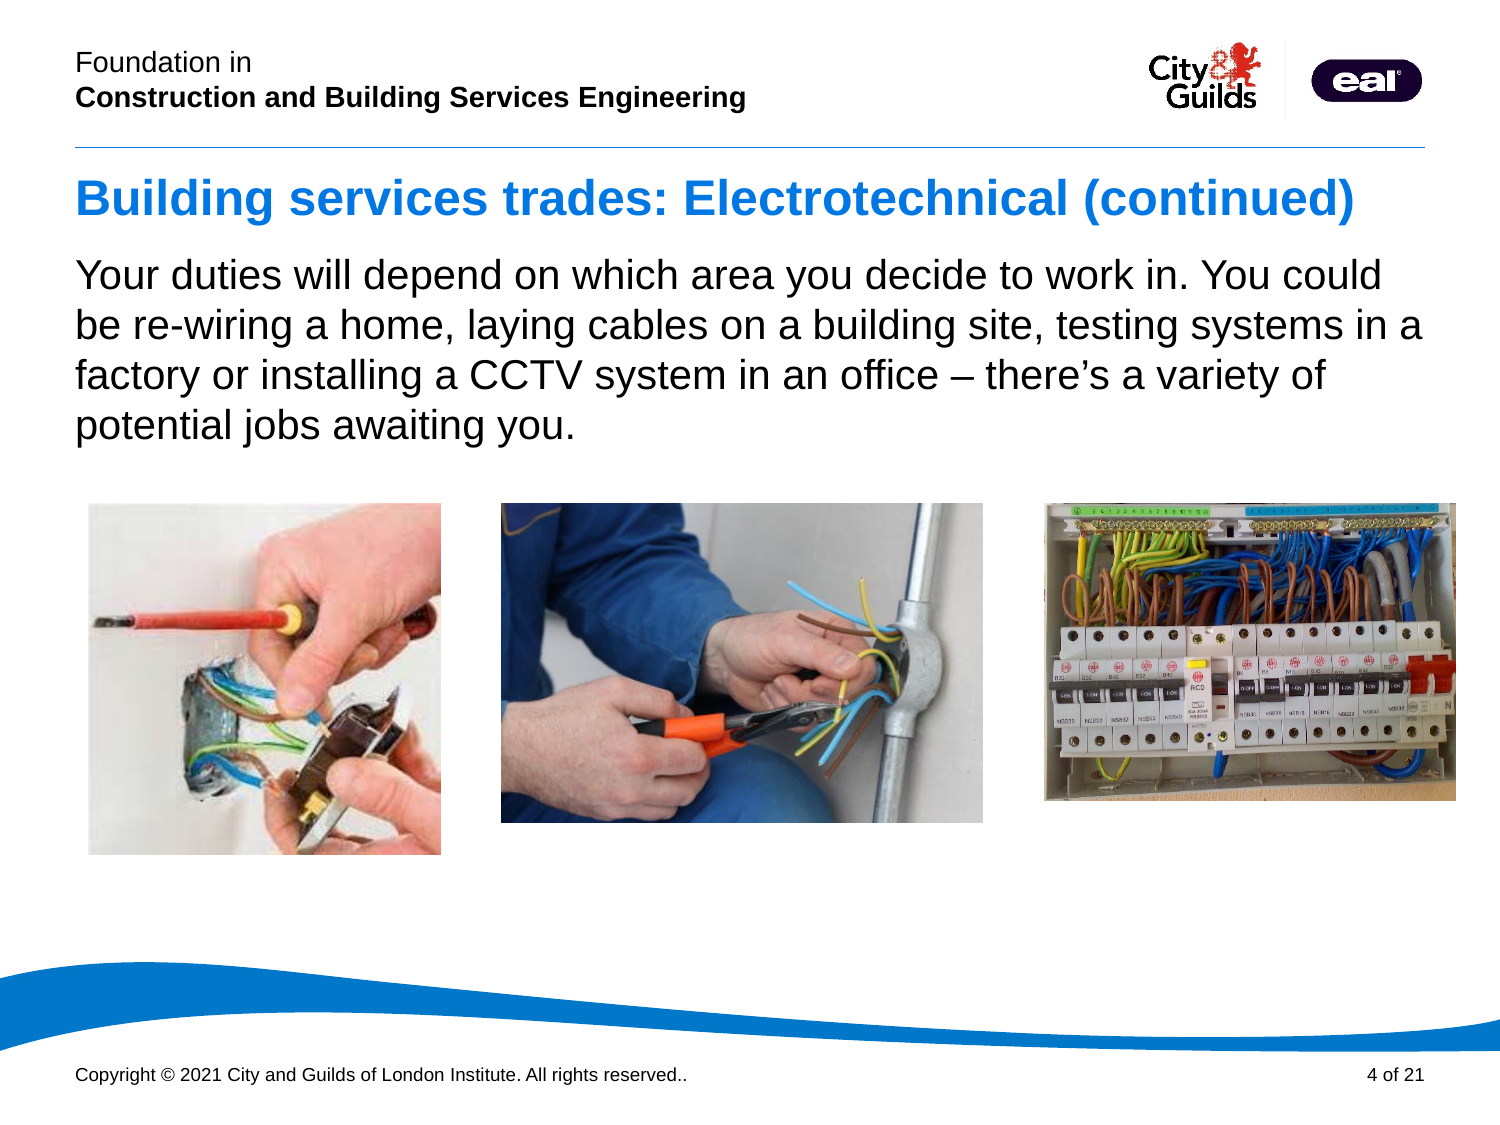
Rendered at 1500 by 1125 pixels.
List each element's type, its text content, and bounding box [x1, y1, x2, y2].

picture [501, 503, 983, 823]
list Your duties will depend on which area you decide to work in. You could be re-wiring a home, laying cables on a building site, testing systems in a factory or installing a CCTV system in an office – there’s a variety of potential jobs awaiting you. [74, 247, 1426, 946]
picture [1044, 503, 1457, 801]
picture [88, 503, 441, 856]
title Building services trades: Electrotechnical (continued) [74, 165, 1426, 229]
picture [1149, 38, 1422, 121]
